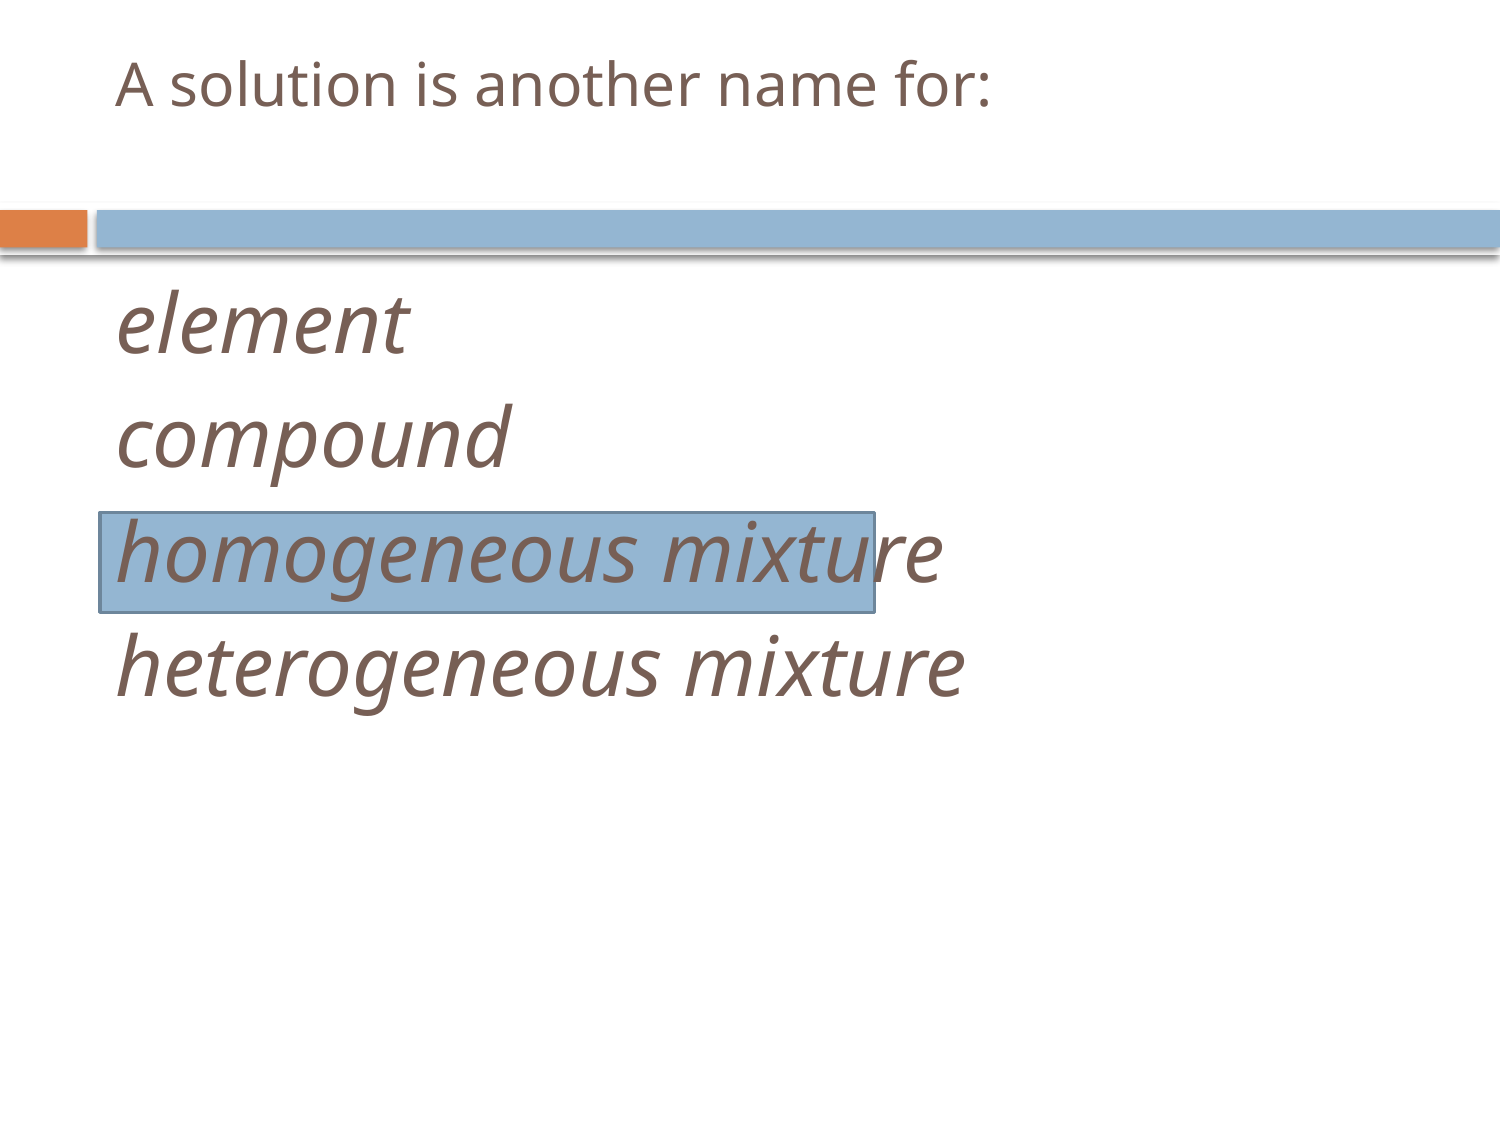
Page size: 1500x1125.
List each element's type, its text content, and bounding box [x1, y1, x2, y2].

title A solution is another name for: [100, 37, 1438, 200]
list element compound homogeneous mixture heterogeneous mixture [100, 262, 1438, 1000]
